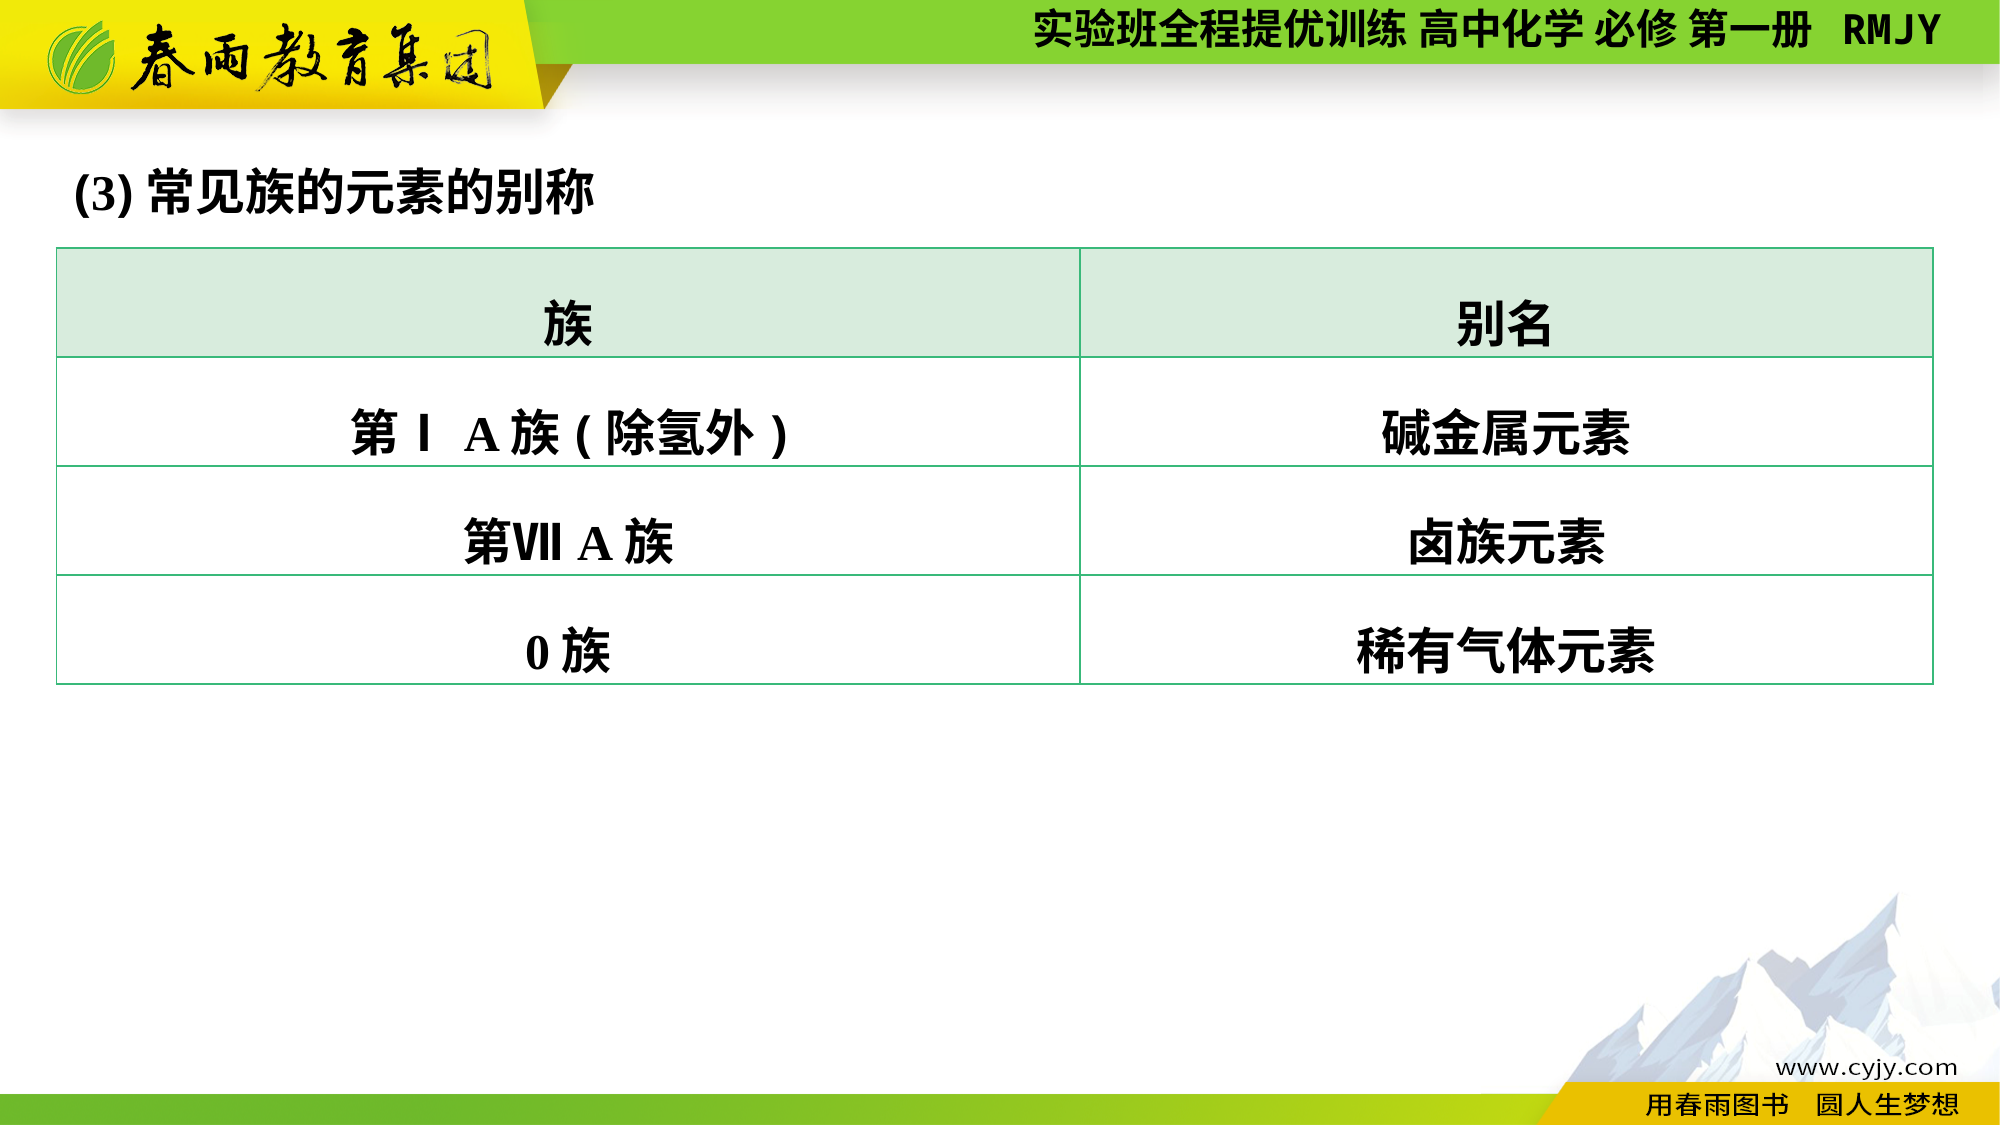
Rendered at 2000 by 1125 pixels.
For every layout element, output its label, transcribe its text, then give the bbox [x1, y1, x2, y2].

table_cell 第ⅦA族 [57, 467, 1079, 574]
table_cell 卤族元素 [1081, 467, 1932, 574]
table_cell 0族 [57, 576, 1079, 683]
list (3)常见族的元素的别称 [59, 122, 1944, 217]
table_cell 碱金属元素 [1081, 358, 1932, 465]
table_cell 第ⅠA族(除氢外) [57, 358, 1079, 465]
table_cell 稀有气体元素 [1081, 576, 1932, 683]
picture [0, 0, 2000, 1125]
table_header 别名 [1081, 249, 1932, 356]
table_header 族 [57, 249, 1079, 356]
